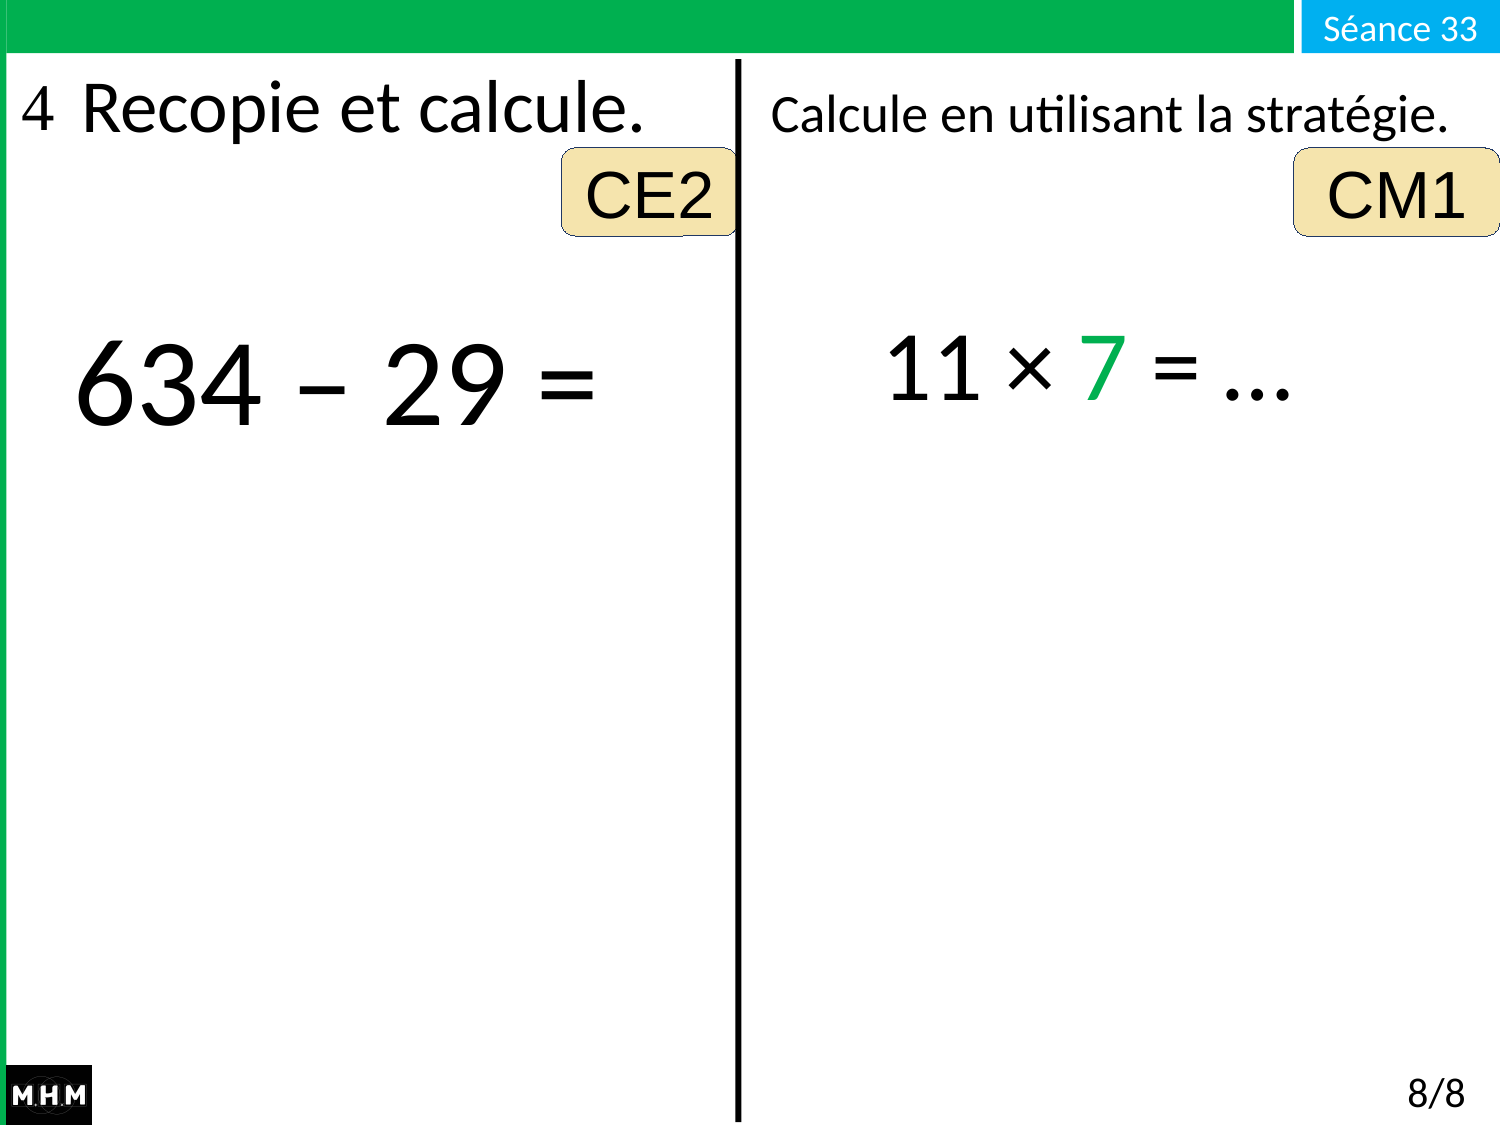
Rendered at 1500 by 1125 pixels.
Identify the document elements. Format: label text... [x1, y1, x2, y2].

text_box CE2 [561, 173, 738, 237]
list 8/8 [1373, 1064, 1500, 1125]
text_box Calcule en utilisant la stratégie. [756, 71, 1490, 159]
picture [6, 1065, 92, 1125]
text_box 11 × 7 = … [797, 293, 1377, 428]
text_box 634 – 29 = [58, 292, 621, 458]
text_box CM1 [1293, 148, 1500, 237]
text_box Recopie et calcule. [66, 44, 740, 173]
